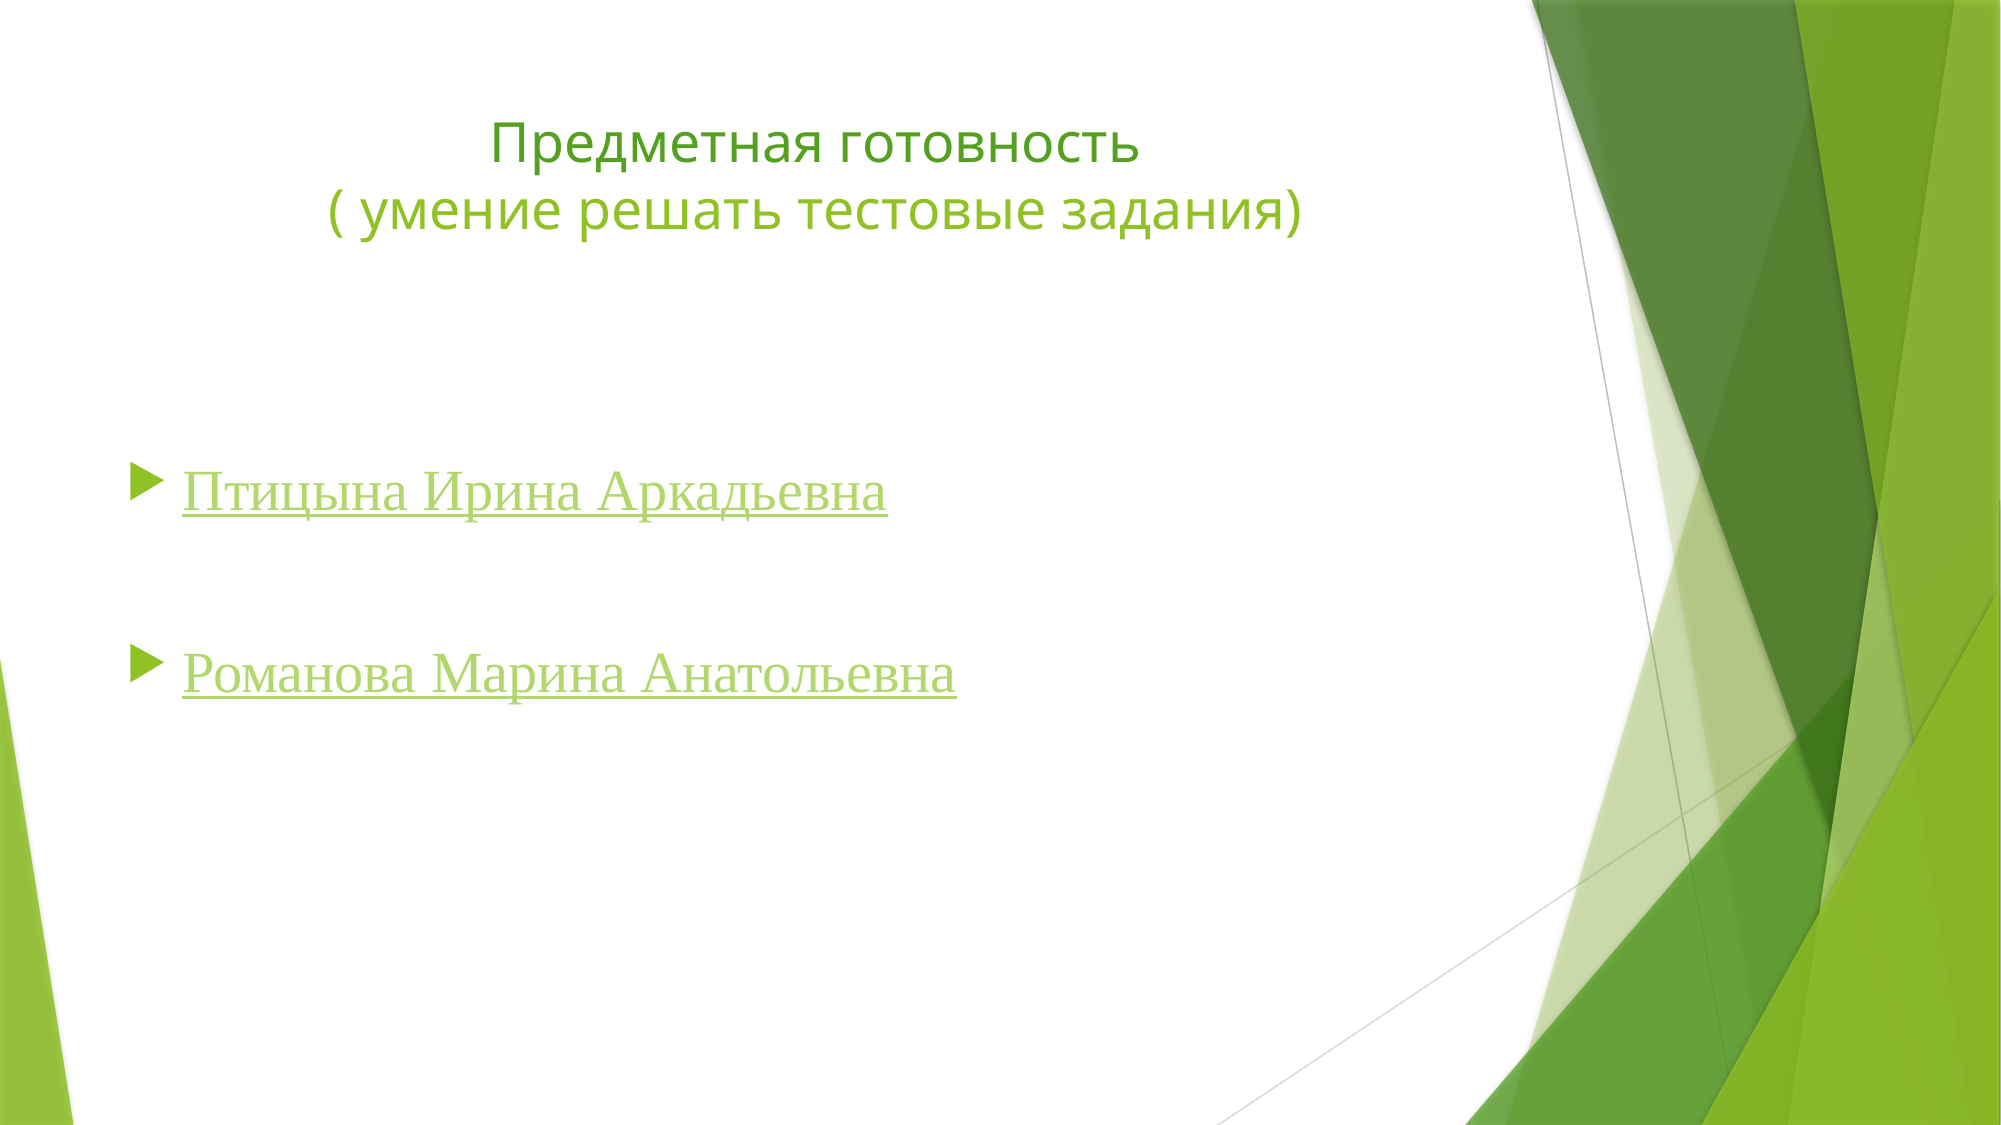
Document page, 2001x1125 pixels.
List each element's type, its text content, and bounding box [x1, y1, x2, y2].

list Птицына Ирина Аркадьевна Романова Марина Анатольевна [111, 354, 1522, 992]
title Предметная готовность ( умение решать тестовые задания) [111, 99, 1522, 317]
